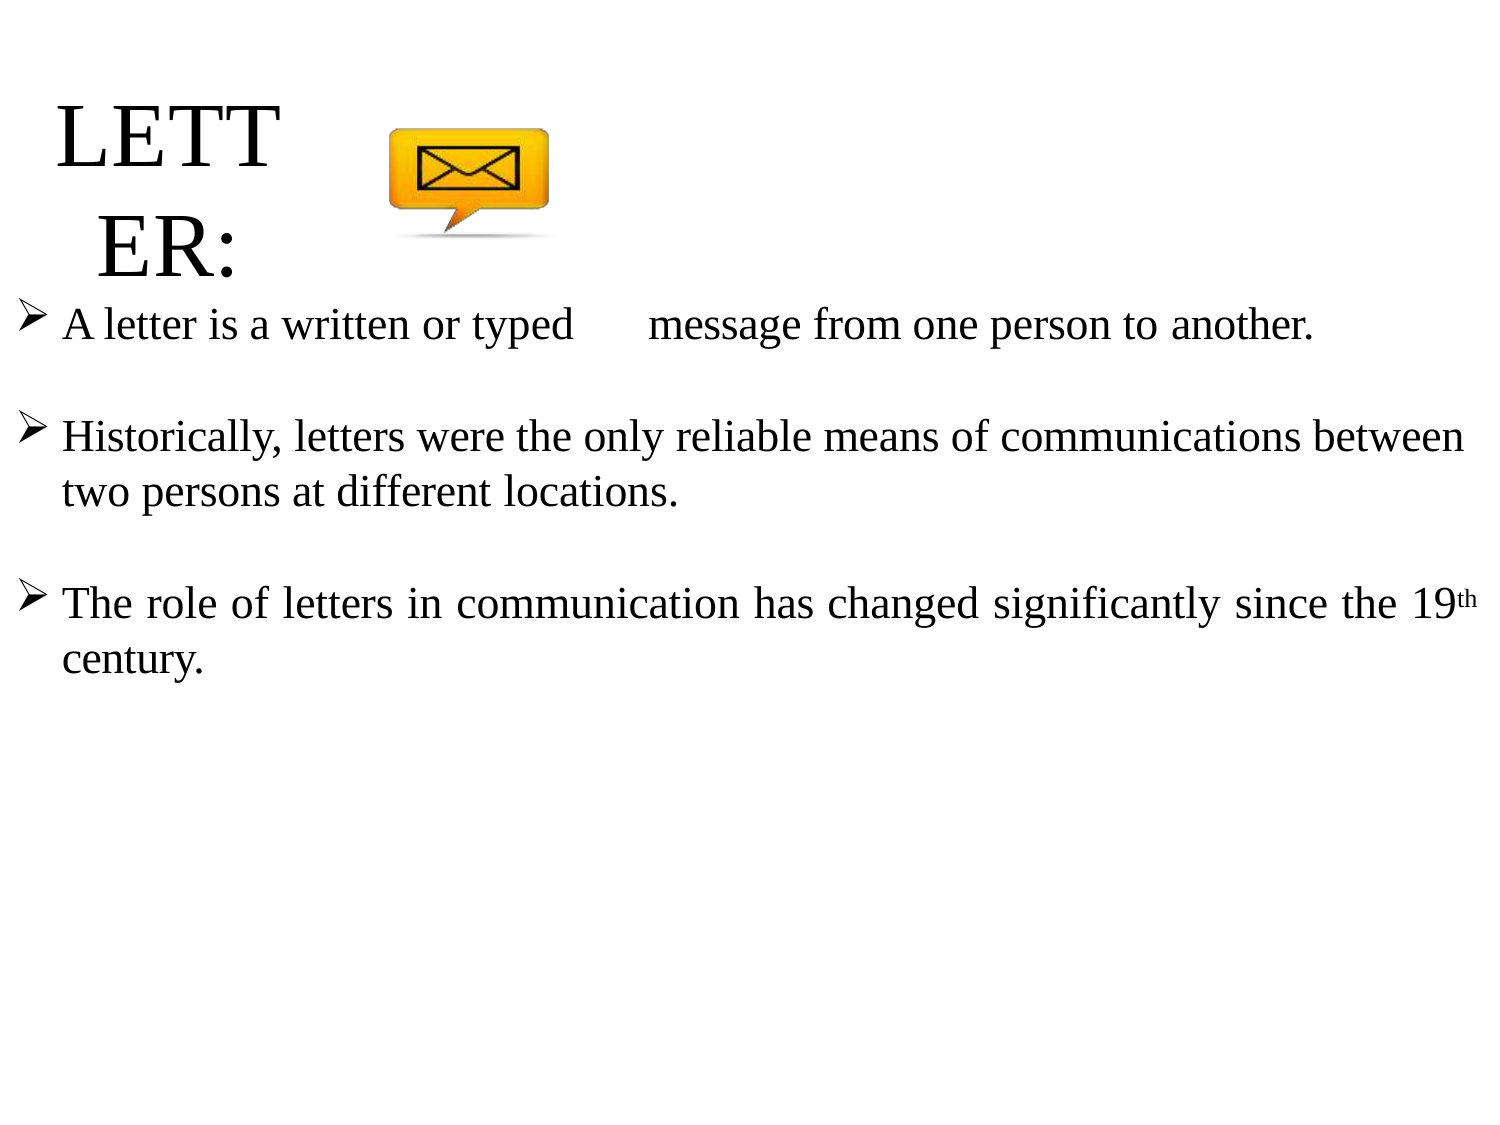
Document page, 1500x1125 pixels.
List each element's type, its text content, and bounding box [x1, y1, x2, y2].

text_box A letter is a written or typed message from one person to another. Historically, letters were the only reliable means of communications between two persons at different locations. The role of letters in communication has changed significantly since the 19th century. [12, 291, 1488, 683]
title LETTER: [25, 72, 311, 291]
text_box [337, 99, 600, 252]
